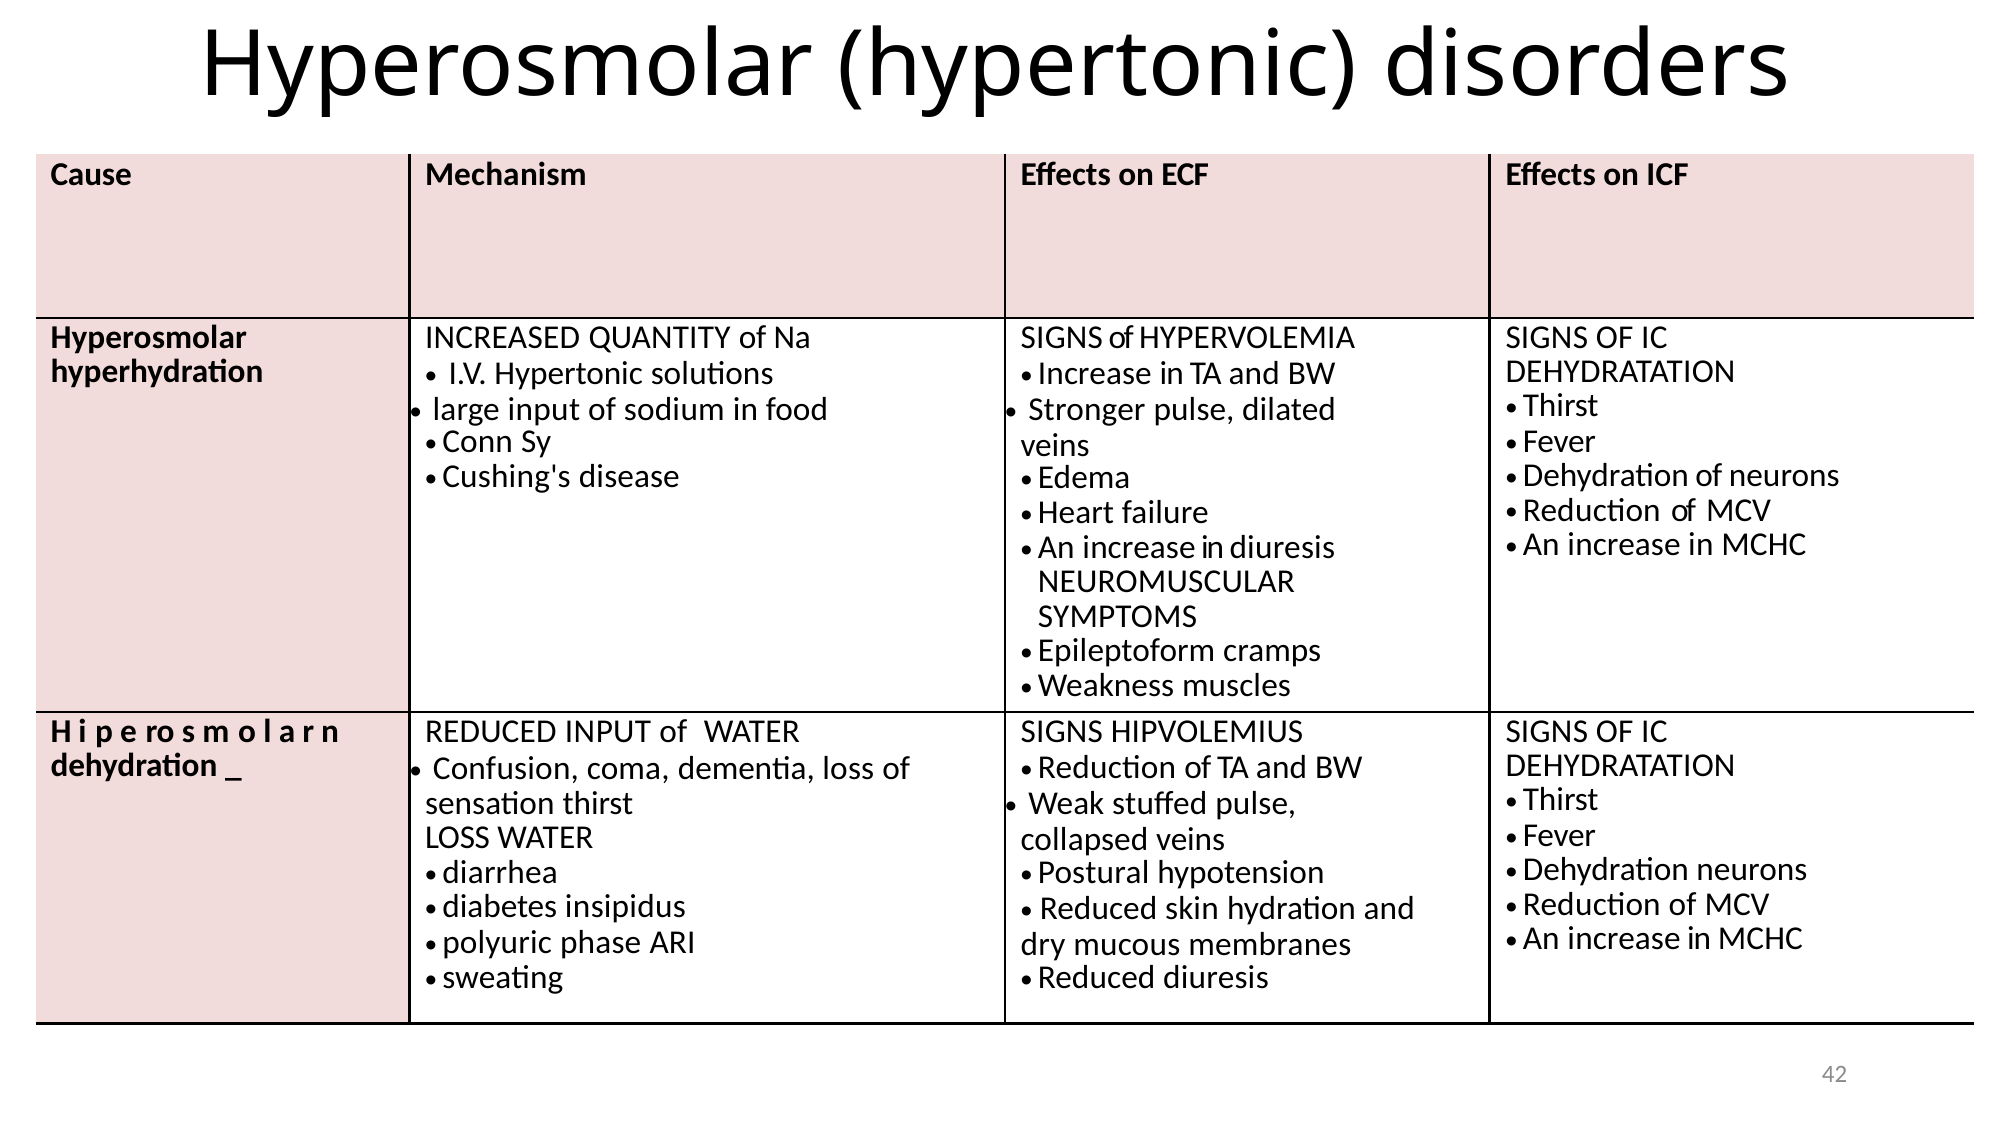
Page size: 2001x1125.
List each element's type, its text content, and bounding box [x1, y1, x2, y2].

table_cell Hyperosmolar hyperhydration [36, 319, 408, 711]
table_header Mechanism [411, 154, 1004, 317]
table_cell INCREASED QUANTITY of Na I.V. Hypertonic solutions large input of sodium in food Conn Sy Cushing's disease [411, 319, 1004, 711]
table_cell REDUCED INPUT of WATER Confusion, coma, dementia, loss of sensation thirst LOSS WATER diarrhea diabetes insipidus polyuric phase ARI sweating [411, 713, 1004, 1022]
table_header Cause [36, 154, 408, 317]
table_header Effects on ECF [1006, 154, 1488, 317]
table_cell H i p e ro s m o l a r n dehydration _ [36, 713, 408, 1022]
table_cell SIGNS OF IC DEHYDRATATION Thirst Fever Dehydration neurons Reduction of MCV An increase in MCHC [1491, 713, 1974, 1022]
table_cell SIGNS of HYPERVOLEMIA Increase in TA and BW Stronger pulse, dilated veins Edema Heart failure An increase in diuresis NEUROMUSCULAR SYMPTOMS Epileptoform cramps Weakness muscles [1006, 319, 1488, 711]
table_cell SIGNS OF IC DEHYDRATATION Thirst Fever Dehydration of neurons Reduction of MCV An increase in MCHC [1491, 319, 1974, 711]
slide_number 42 [1412, 1042, 1863, 1103]
table_header Effects on ICF [1491, 154, 1974, 317]
table_cell SIGNS HIPVOLEMIUS Reduction of TA and BW Weak stuffed pulse, collapsed veins Postural hypotension Reduced skin hydration and dry mucous membranes Reduced diuresis [1006, 713, 1488, 1022]
title Hyperosmolar (hypertonic) disorders [0, 0, 1989, 153]
